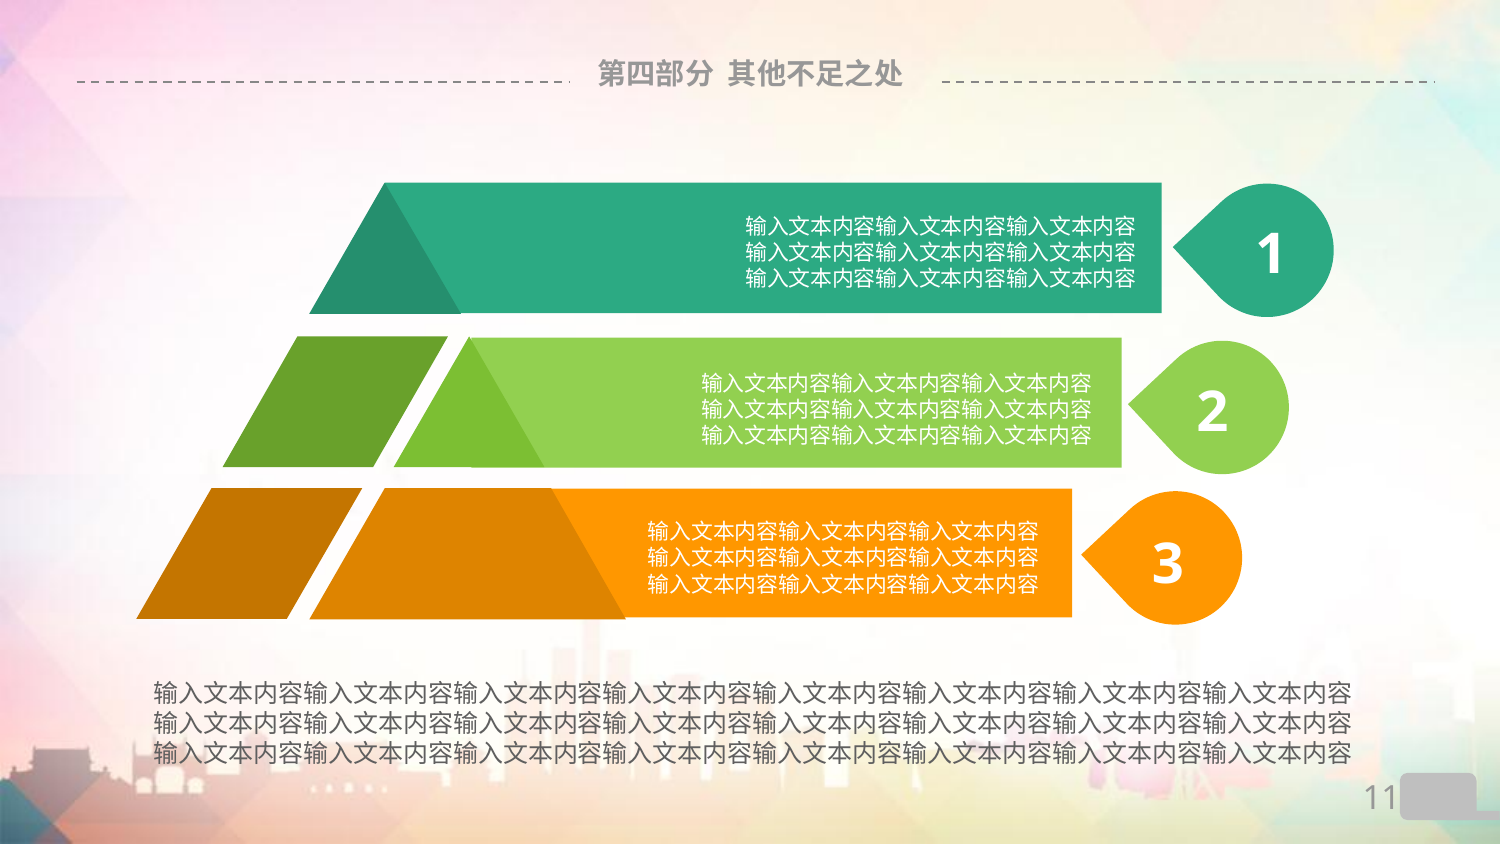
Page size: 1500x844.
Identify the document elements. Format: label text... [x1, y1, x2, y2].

text_box 2 [1181, 367, 1245, 450]
picture [0, 0, 1500, 844]
text_box 3 [1137, 519, 1197, 602]
text_box [554, 488, 1073, 574]
text_box 输入文本内容输入文本内容输入文本内容 输入文本内容输入文本内容输入文本内容 输入文本内容输入文本内容输入文本内容 [656, 361, 1138, 456]
text_box [1182, 182, 1335, 319]
text_box 输入文本内容输入文本内容输入文本内容 输入文本内容输入文本内容输入文本内容 输入文本内容输入文本内容输入文本内容 [700, 204, 1182, 299]
text_box [306, 486, 629, 621]
text_box [133, 486, 365, 621]
text_box [1138, 339, 1290, 476]
text_box 1 [1240, 209, 1297, 292]
text_box 输入文本内容输入文本内容输入文本内容 输入文本内容输入文本内容输入文本内容 输入文本内容输入文本内容输入文本内容 [603, 510, 1085, 604]
text_box [387, 182, 1162, 314]
title 第四部分 其他不足之处 [18, 52, 1483, 110]
text_box [1085, 490, 1244, 626]
text_box [472, 337, 1122, 468]
text_box [620, 604, 1073, 618]
text_box 输入文本内容输入文本内容输入文本内容输入文本内容输入文本内容输入文本内容输入文本内容输入文本内容 输入文本内容输入文本内容输入文本内容输入文本内容输入文本内容输入文本内容输入文本内容输入文本内容 输入文本内容输入文本内容输入文本内容输入文本内容输入文本内容输入文本内容输入文本内容输入文本内容 [138, 670, 1397, 776]
text_box [219, 334, 451, 469]
text_box [306, 179, 464, 316]
text_box [390, 333, 548, 469]
